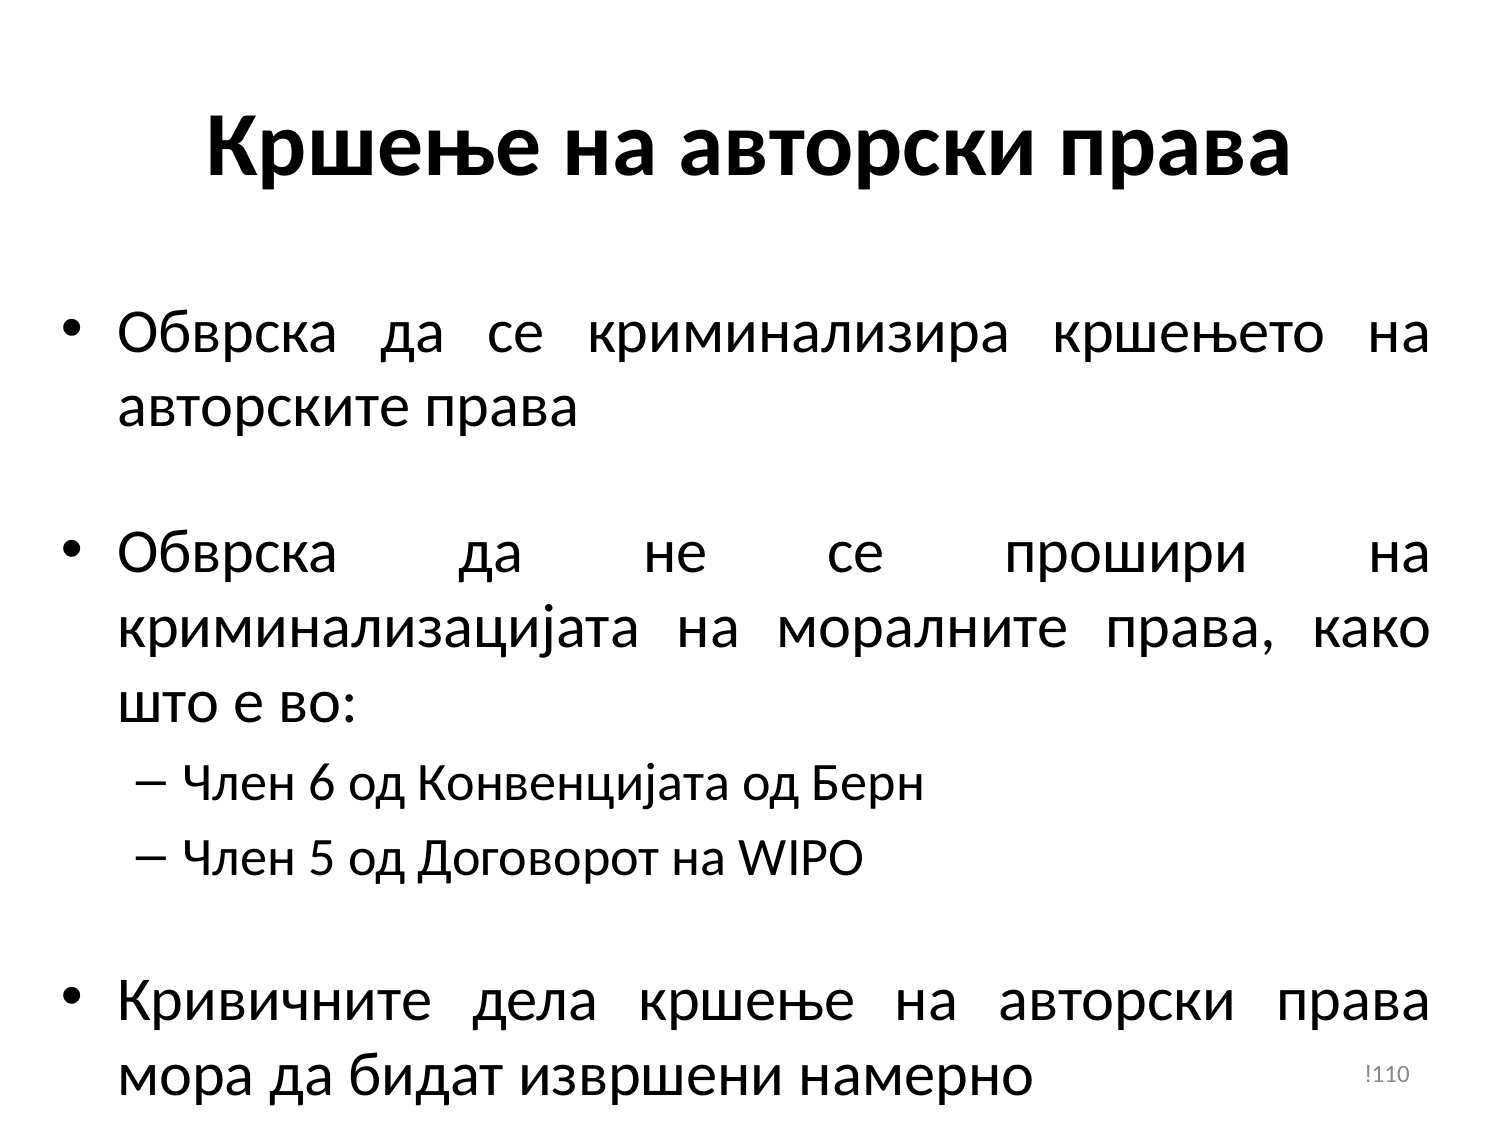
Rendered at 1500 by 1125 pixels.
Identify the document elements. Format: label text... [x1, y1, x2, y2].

title Кршење на авторски права [75, 45, 1425, 233]
list Обврска да се криминализира кршењето на авторските права Обврска да не се прошири на криминализацијата на моралните права, како што е во: Член 6 од Конвенцијата од Берн Член 5 од Договорот на WIPO Кривичните дела кршење на авторски права мора да бидат извршени намерно [45, 282, 1448, 1025]
slide_number !110 [1074, 1042, 1425, 1103]
